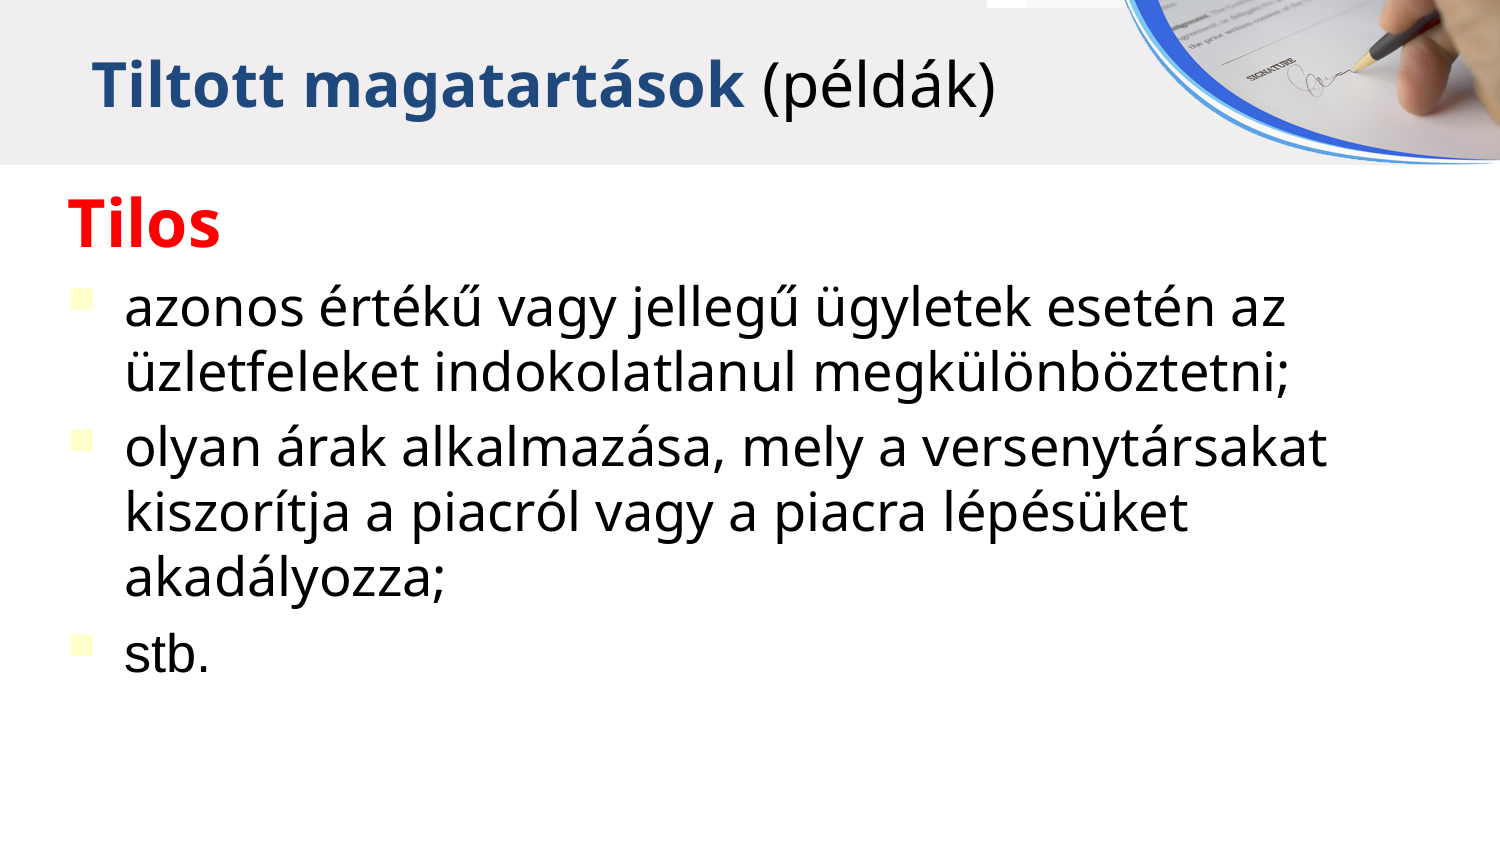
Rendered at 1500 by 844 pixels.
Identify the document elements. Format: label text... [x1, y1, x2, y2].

list Tiltott magatartások (példák) [76, 13, 1500, 151]
list Tilos azonos értékű vagy jellegű ügyletek esetén az üzletfeleket indokolatlanul megkülönböztetni; olyan árak alkalmazása, mely a versenytársakat kiszorítja a piacról vagy a piacra lépésüket akadályozza; stb. [53, 173, 1353, 741]
picture [0, 0, 1500, 844]
